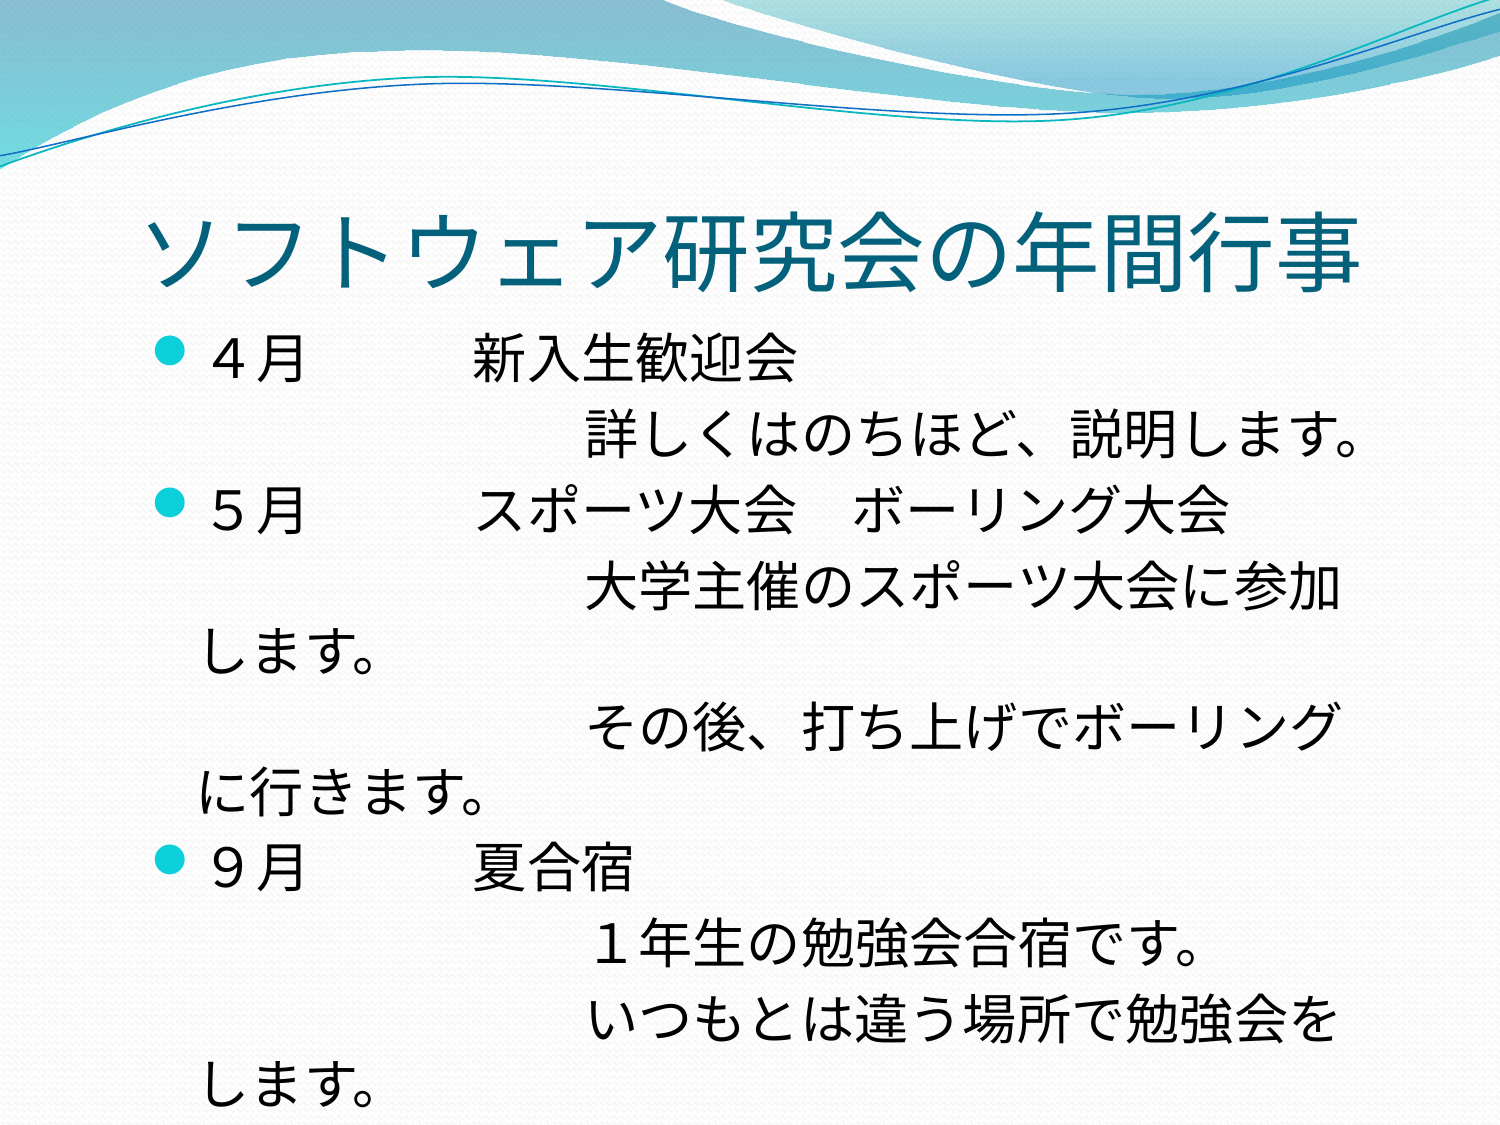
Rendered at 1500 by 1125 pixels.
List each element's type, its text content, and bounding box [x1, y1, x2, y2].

list ４月 新入生歓迎会 詳しくはのちほど、説明します。 ５月 スポーツ大会 ボーリング大会 大学主催のスポーツ大会に参加します。 その後、打ち上げでボーリングに行きます。 ９月 夏合宿 １年生の勉強会合宿です。 いつもとは違う場所で勉強会をします。 ようするに旅行です。 [135, 317, 1412, 1038]
title ソフトウェア研究会の年間行事 [75, 115, 1425, 303]
